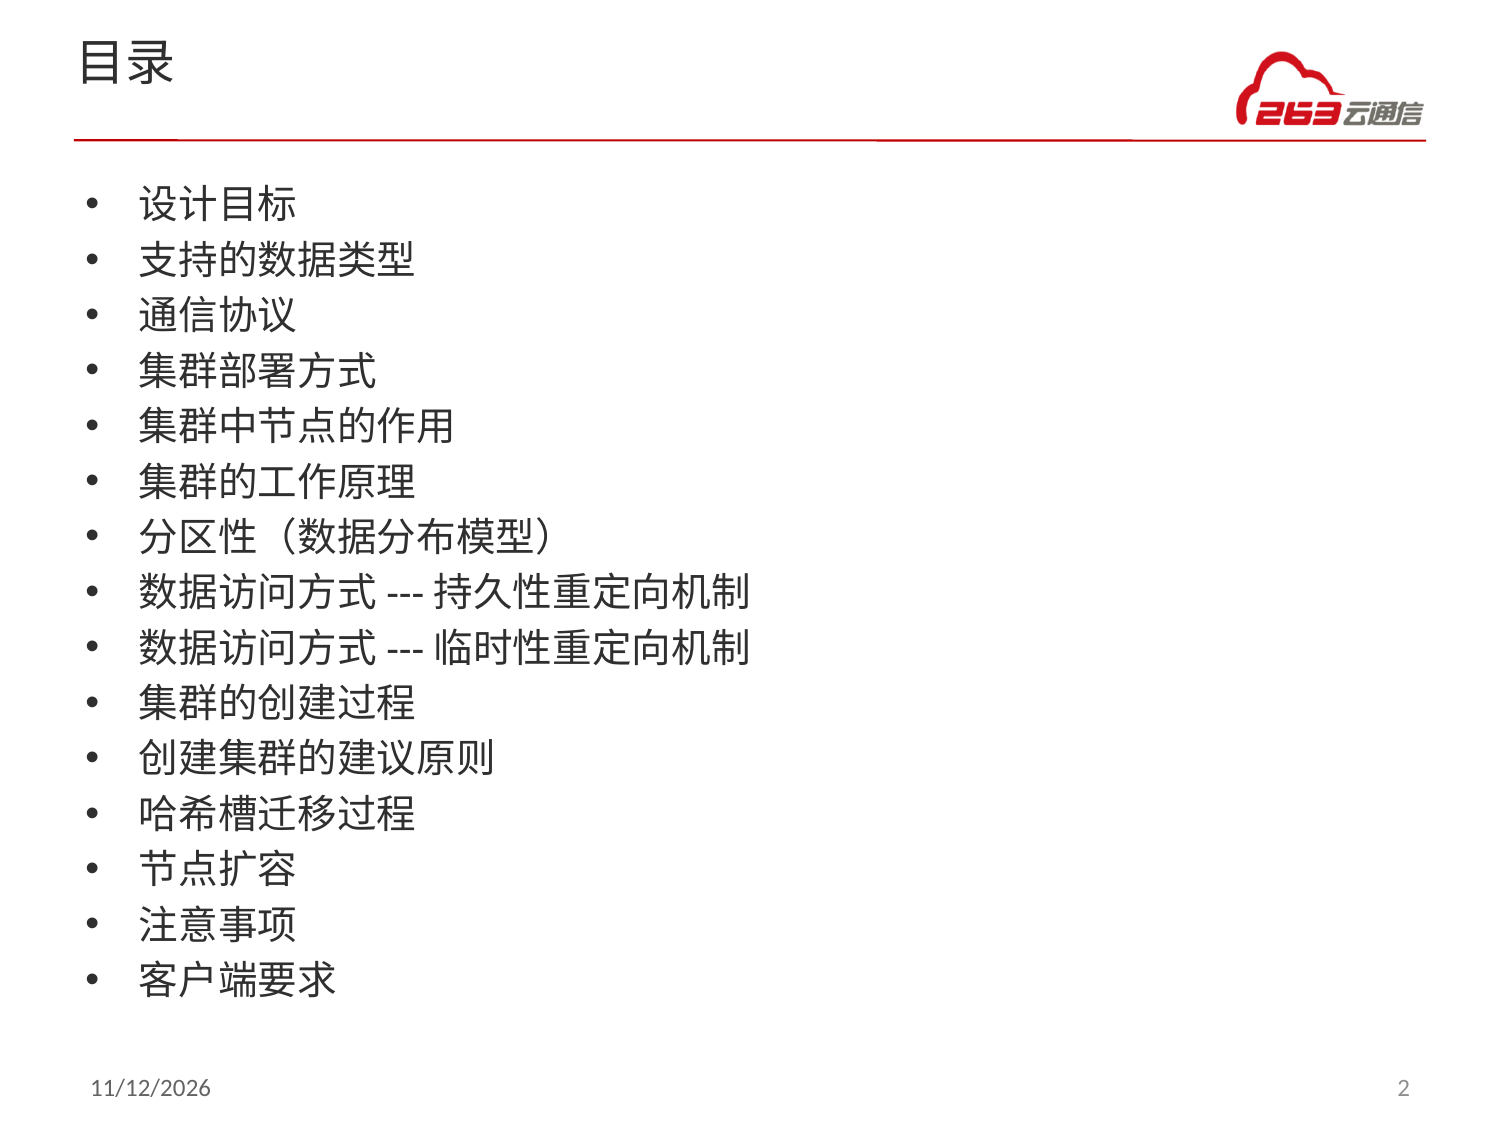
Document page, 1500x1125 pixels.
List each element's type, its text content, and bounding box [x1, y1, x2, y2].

picture [1230, 37, 1430, 141]
list 设计目标 支持的数据类型 通信协议 集群部署方式 集群中节点的作用 集群的工作原理 分区性（数据分布模型） 数据访问方式---持久性重定向机制 数据访问方式---临时性重定向机制 集群的创建过程 创建集群的建议原则 哈希槽迁移过程 节点扩容 注意事项 客户端要求 [70, 171, 1421, 1016]
title 目录 [75, 30, 1235, 136]
